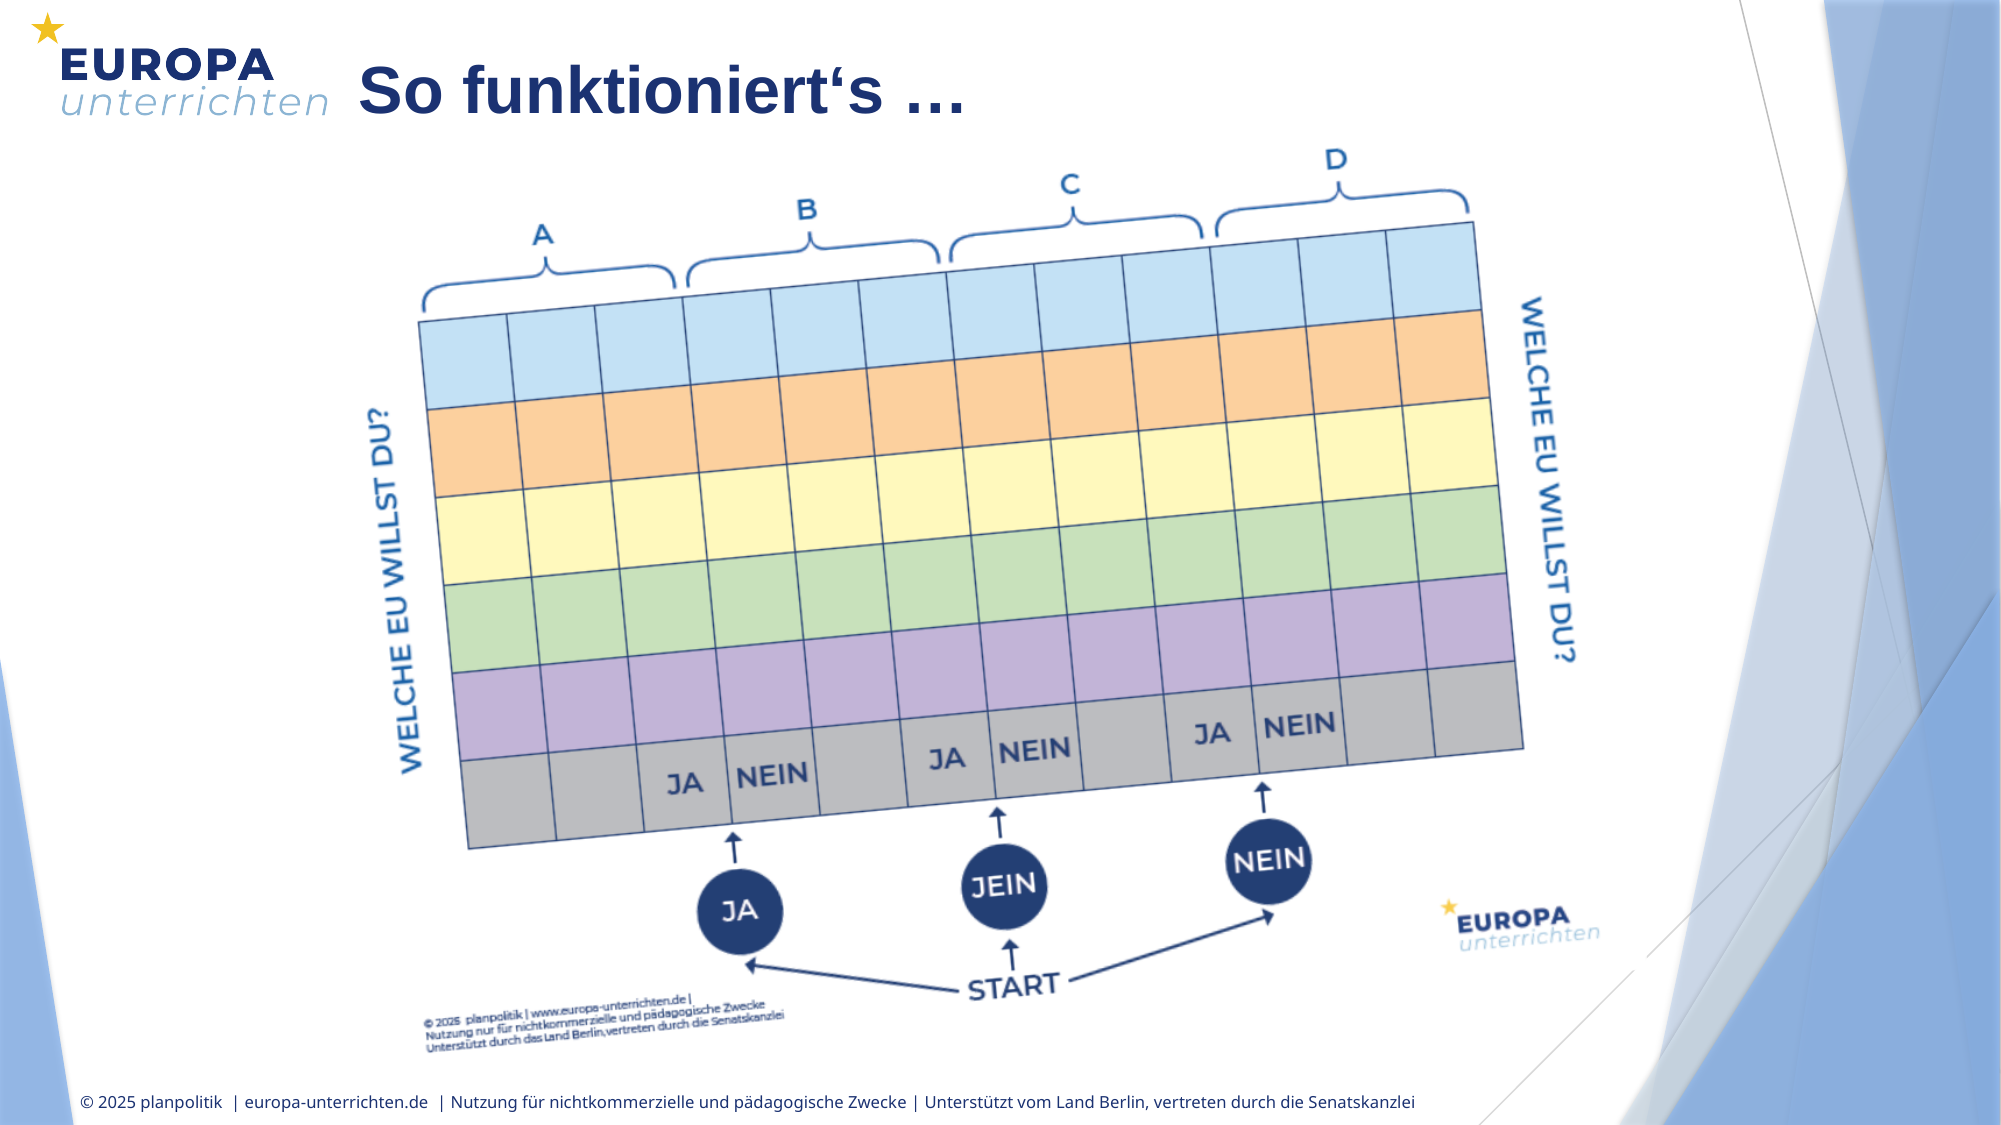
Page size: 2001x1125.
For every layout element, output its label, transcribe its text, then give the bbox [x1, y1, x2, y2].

list So funktioniert‘s … [343, 38, 1711, 147]
picture [0, 0, 1647, 1088]
